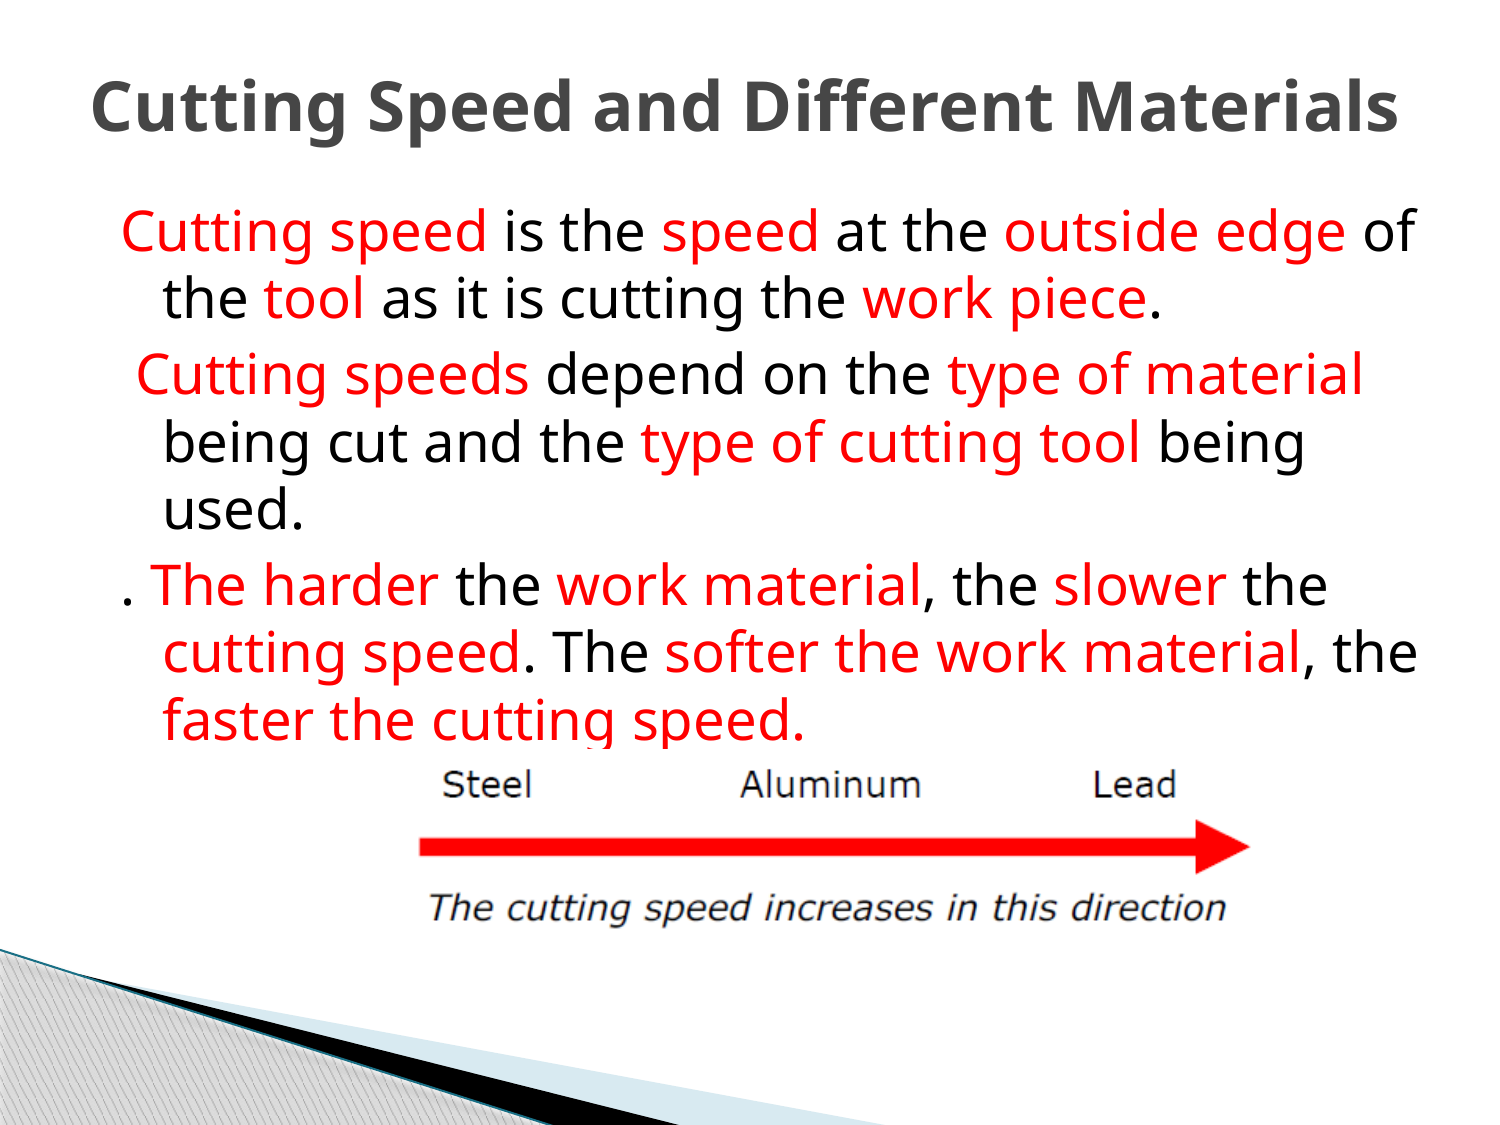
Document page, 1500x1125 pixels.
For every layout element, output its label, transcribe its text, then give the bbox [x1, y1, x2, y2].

picture [374, 749, 1321, 979]
list Cutting speed is the speed at the outside edge of the tool as it is cutting the work piece. Cutting speeds depend on the type of material being cut and the type of cutting tool being used. . The harder the work material, the slower the cutting speed. The softer the work material, the faster the cutting speed. [87, 187, 1438, 930]
title Cutting Speed and Different Materials [75, 45, 1425, 163]
